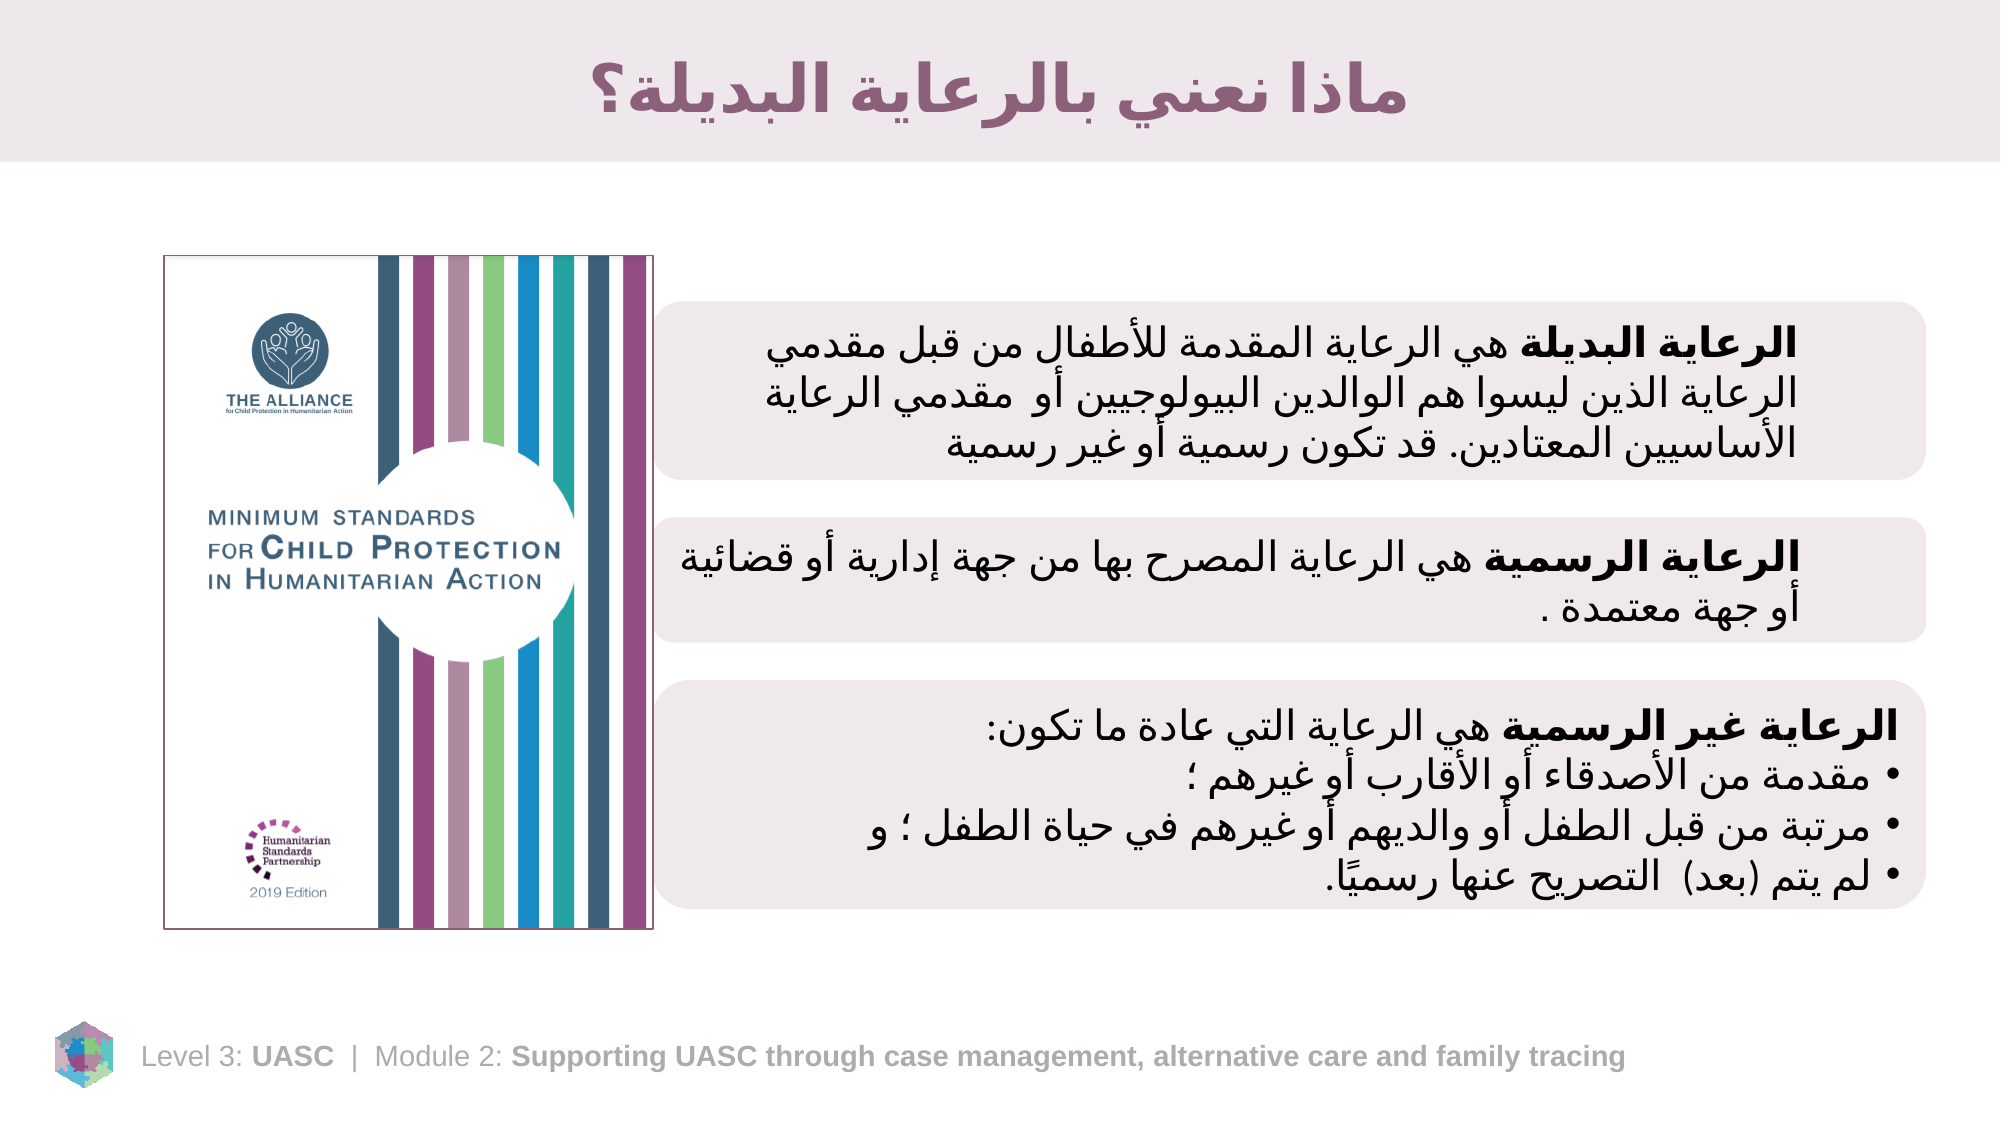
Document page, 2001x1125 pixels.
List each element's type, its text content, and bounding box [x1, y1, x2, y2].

picture [55, 1021, 113, 1088]
title ماذا نعني بالرعاية البديلة؟ [137, 19, 1863, 163]
picture [164, 255, 653, 929]
text_box الرعاية البديلة هي الرعاية المقدمة للأطفال من قبل مقدمي الرعاية الذين ليسوا هم الوالدين البيولوجيين أو مقدمي الرعاية الأساسيين المعتادين. قد تكون رسمية أو غير رسمية [657, 299, 1929, 483]
text_box الرعاية غير الرسمية هي الرعاية التي عادة ما تكون: مقدمة من الأصدقاء أو الأقارب أو غيرهم ؛ مرتبة من قبل الطفل أو والديهم أو غيرهم في حياة الطفل ؛ و لم يتم (بعد) التصريح عنها رسميًا. [657, 677, 1929, 912]
text_box الرعاية الرسمية هي الرعاية المصرح بها من جهة إدارية أو قضائية أو جهة معتمدة . [657, 515, 1929, 645]
